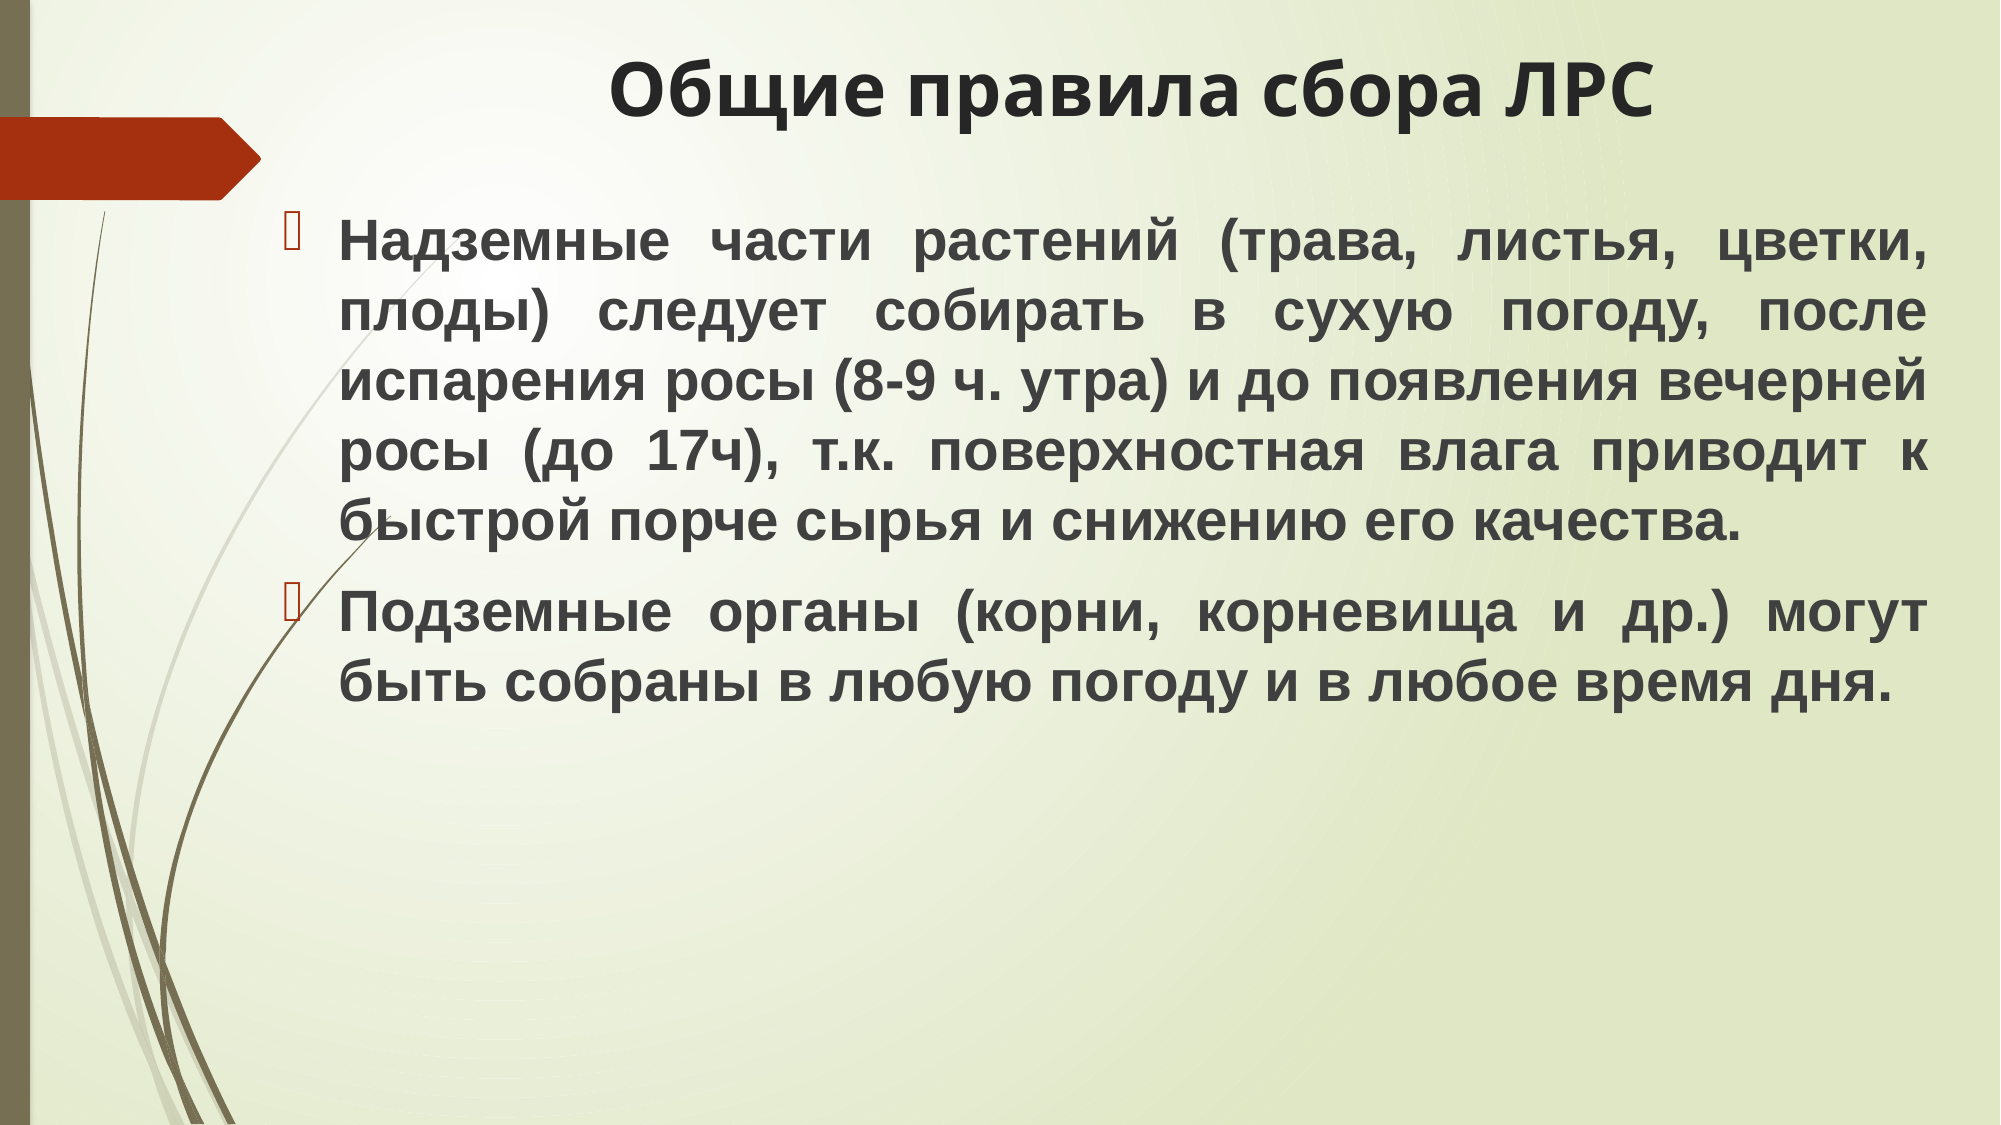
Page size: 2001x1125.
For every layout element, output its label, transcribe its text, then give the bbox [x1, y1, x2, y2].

list Надземные части растений (трава, листья, цветки, плоды) следует собирать в сухую погоду, после испарения росы (8-9 ч. утра) и до появления вечерней росы (до 17ч), т.к. поверхностная влага приводит к быстрой порче сырья и снижению его качества. Подземные органы (корни, корневища и др.) могут быть собраны в любую погоду и в любое время дня. [267, 194, 1945, 1063]
title Общие правила сбора ЛРС [354, 33, 1911, 132]
